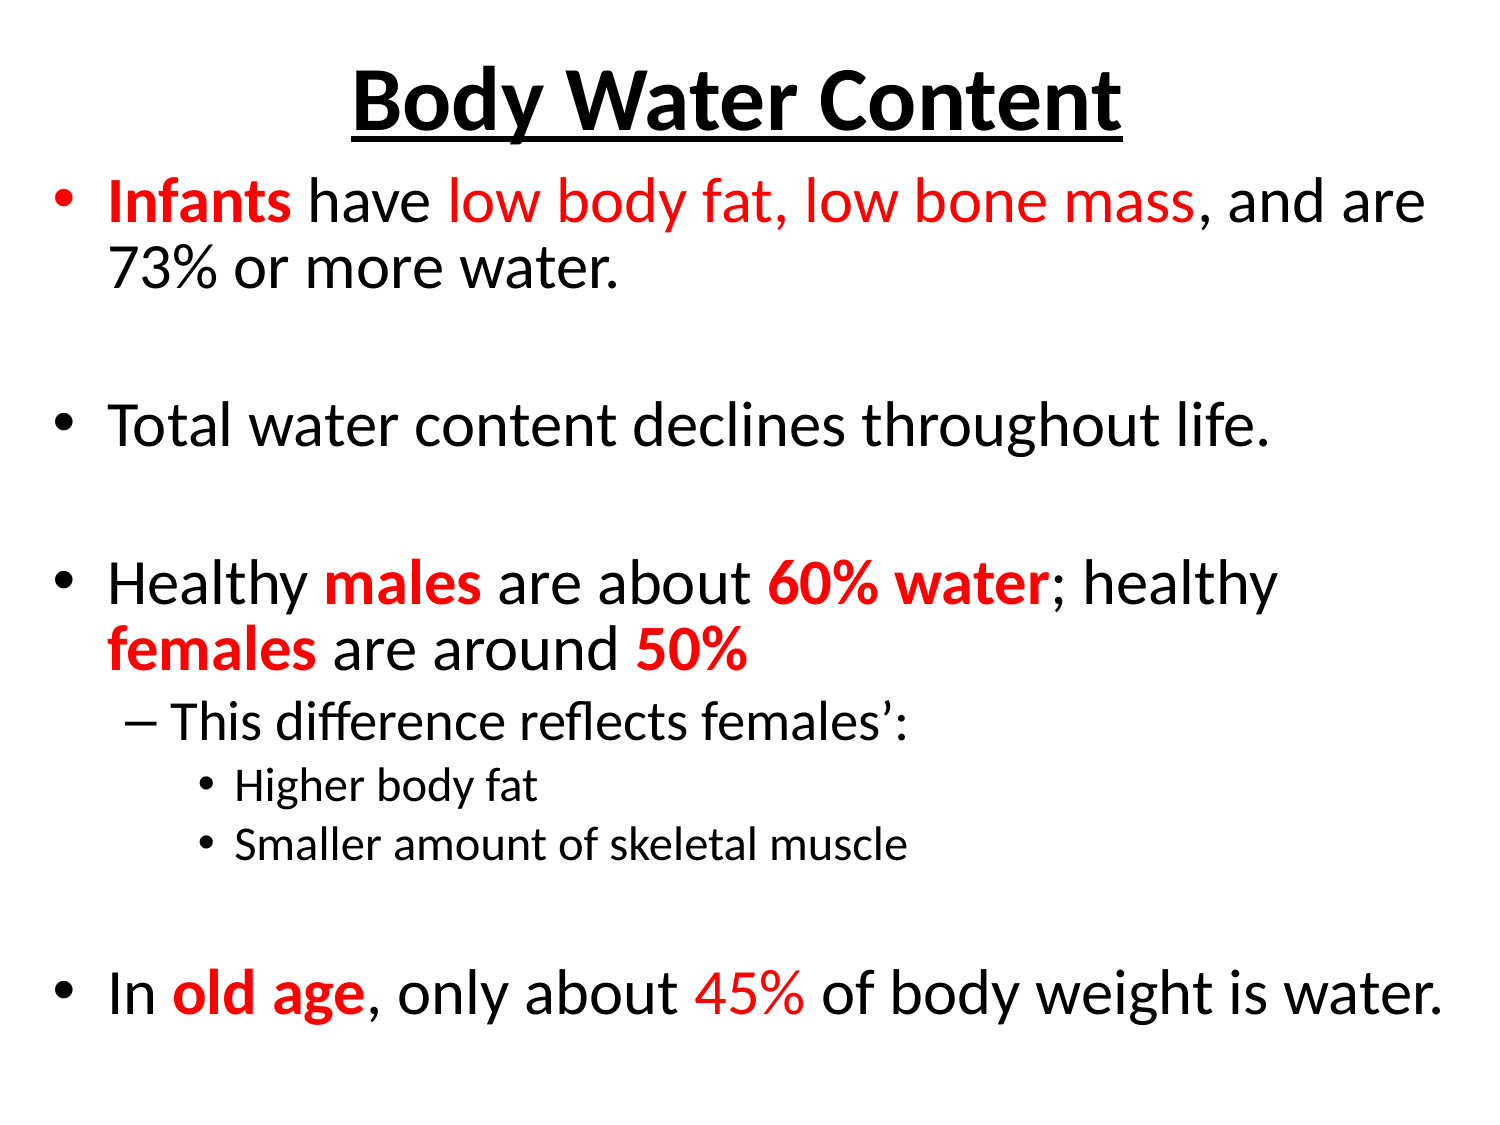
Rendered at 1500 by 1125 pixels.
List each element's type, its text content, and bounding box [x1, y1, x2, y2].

title Body Water Content [62, 0, 1413, 162]
list Infants have low body fat, low bone mass, and are 73% or more water. Total water content declines throughout life. Healthy males are about 60% water; healthy females are around 50% This difference reflects females’: Higher body fat Smaller amount of skeletal muscle In old age, only about 45% of body weight is water. [37, 162, 1463, 1088]
